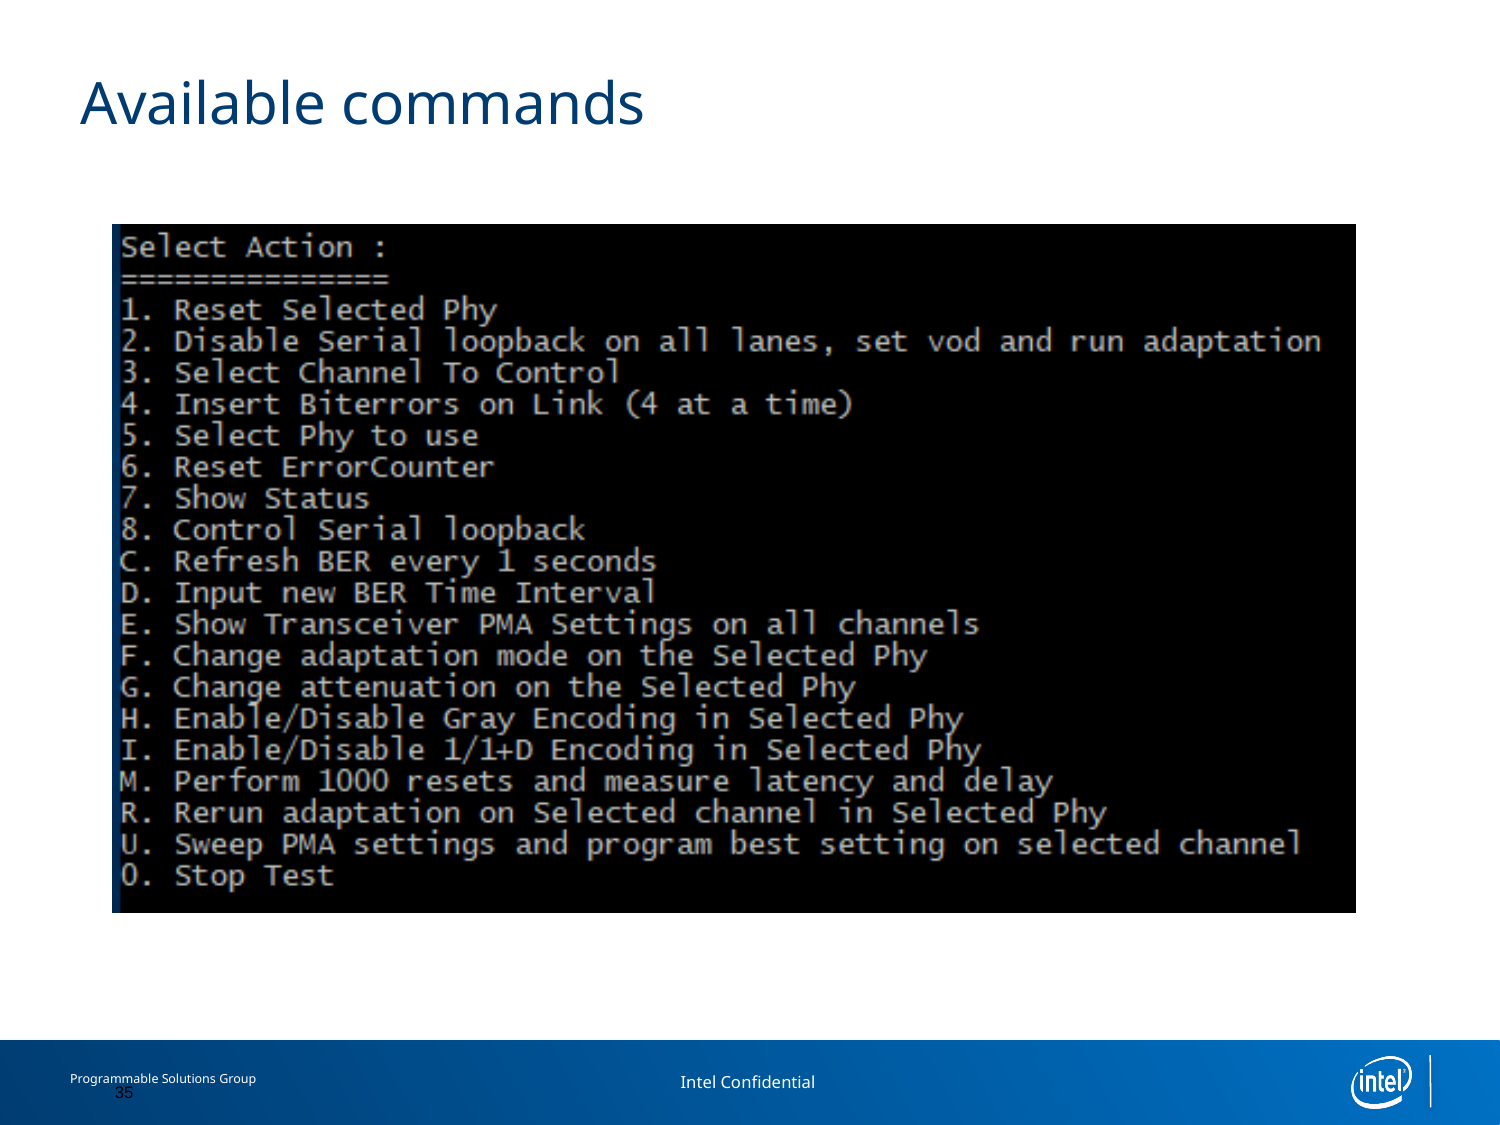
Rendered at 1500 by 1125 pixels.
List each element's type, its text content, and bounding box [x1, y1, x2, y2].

title Available commands [80, 65, 1442, 194]
picture [1351, 1056, 1412, 1109]
picture [112, 224, 1356, 913]
slide_number 35 [19, 1069, 134, 1116]
